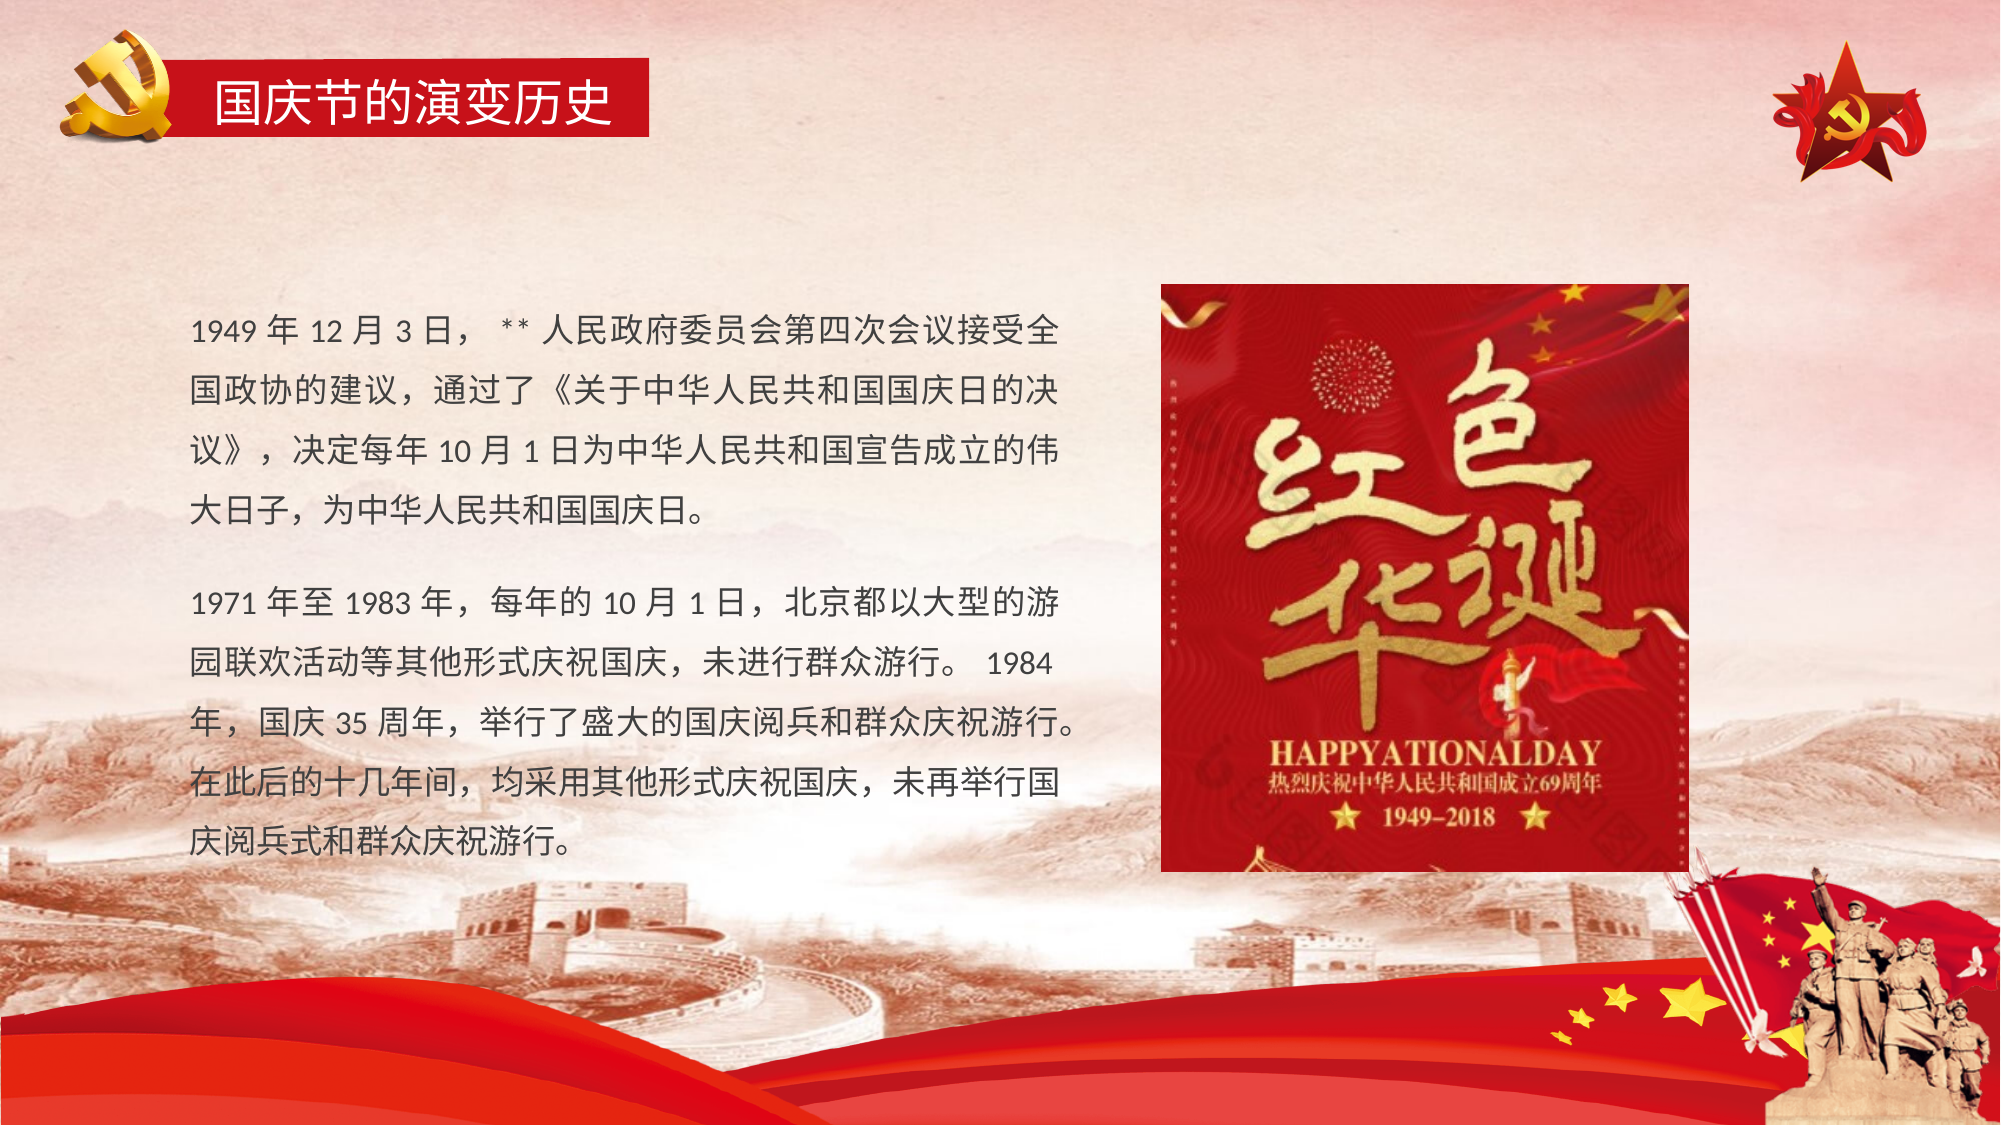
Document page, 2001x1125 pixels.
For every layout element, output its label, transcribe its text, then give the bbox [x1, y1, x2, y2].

text_box 1971年至1983年，每年的10月1日，北京都以大型的游园联欢活动等其他形式庆祝国庆，未进行群众游行。1984年，国庆35周年，举行了盛大的国庆阅兵和群众庆祝游行。在此后的十几年间，均采用其他形式庆祝国庆，未再举行国庆阅兵式和群众庆祝游行。 [175, 553, 1076, 868]
text_box 国庆节的演变历史 [193, 54, 628, 137]
picture [0, 0, 2001, 1125]
text_box 1949年12月3日，**人民政府委员会第四次会议接受全国政协的建议，通过了《关于中华人民共和国国庆日的决议》，决定每年10月1日为中华人民共和国宣告成立的伟大日子，为中华人民共和国国庆日。 [175, 281, 1076, 537]
text_box [172, 56, 651, 138]
